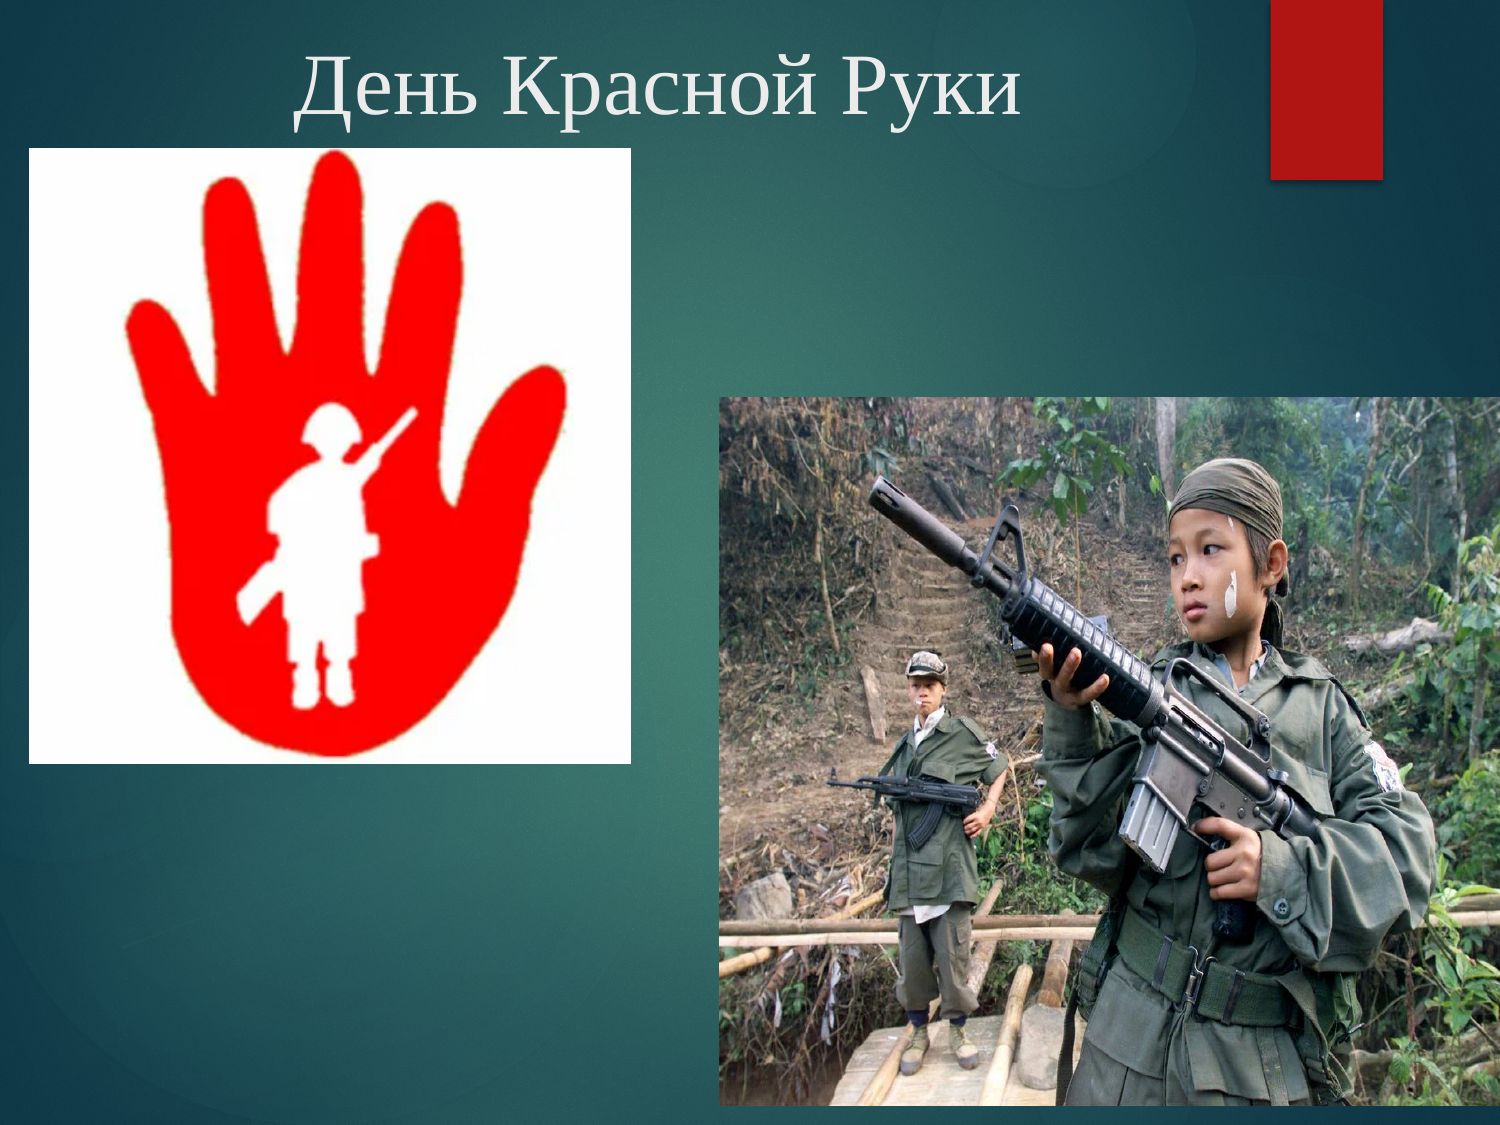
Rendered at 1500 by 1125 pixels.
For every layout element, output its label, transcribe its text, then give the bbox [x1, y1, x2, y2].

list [29, 148, 631, 764]
title День Красной Руки [79, 19, 1237, 161]
picture [718, 396, 1500, 1107]
